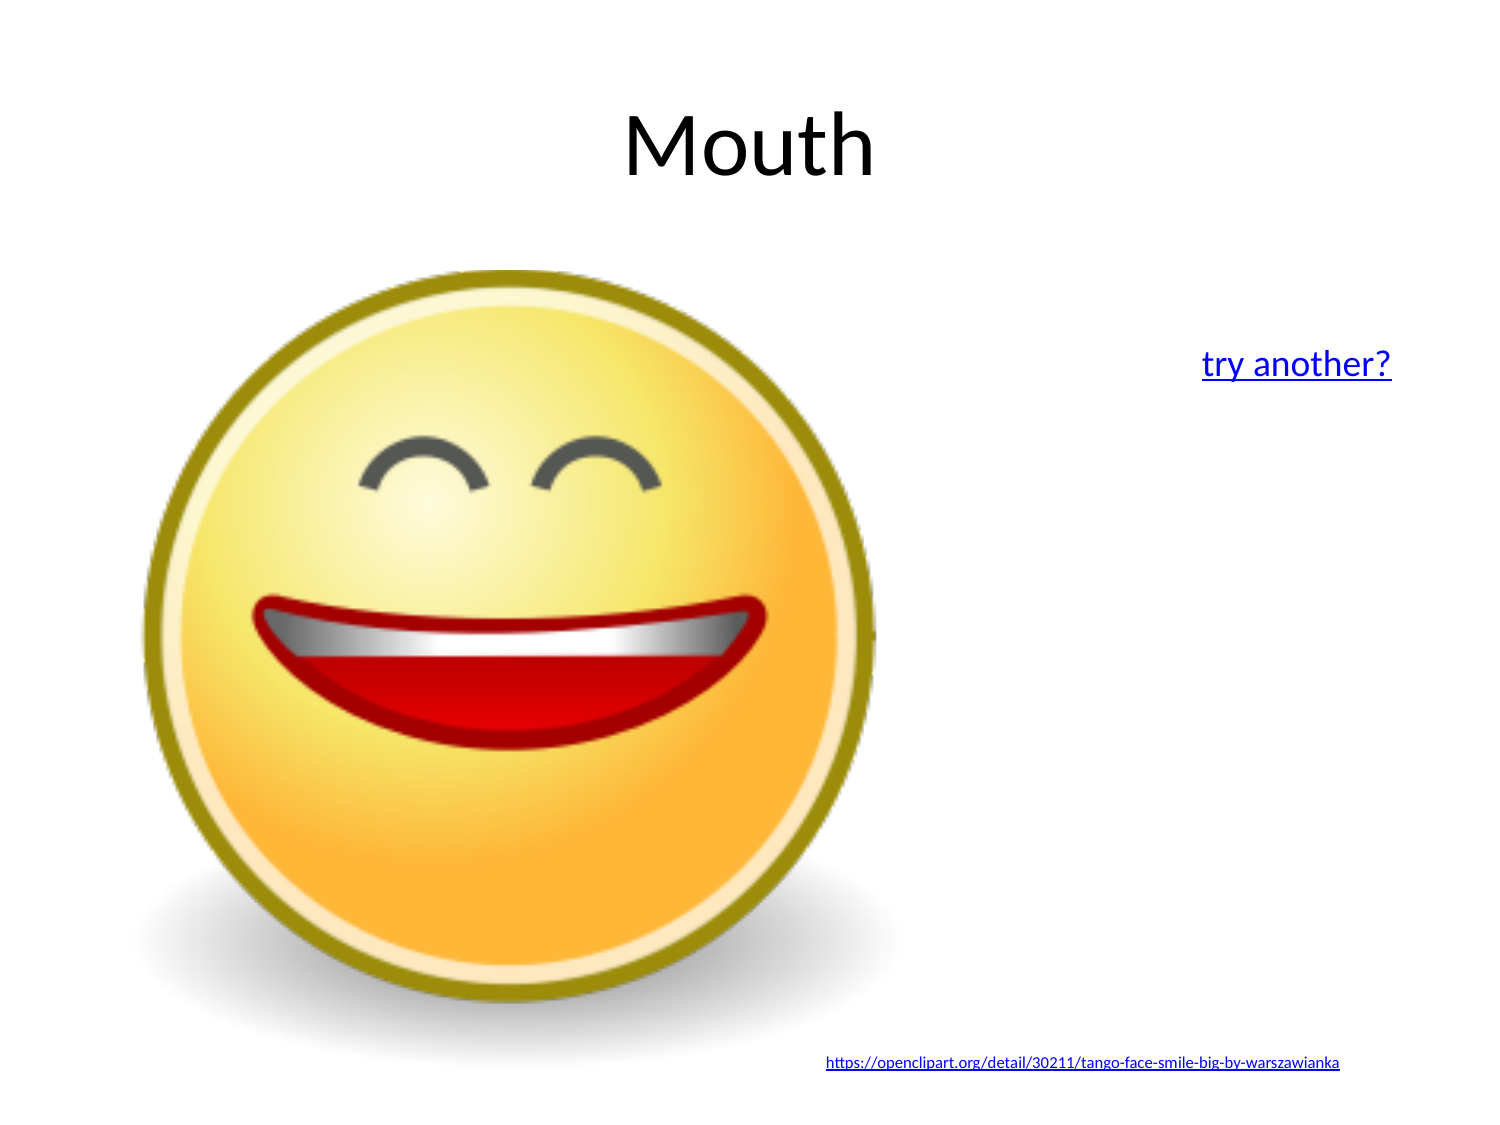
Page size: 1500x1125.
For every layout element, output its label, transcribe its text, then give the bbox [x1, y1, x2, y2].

picture [133, 270, 906, 1071]
title Mouth [75, 45, 1425, 233]
text_box https://openclipart.org/detail/30211/tango-face-smile-big-by-warszawianka [811, 1044, 1500, 1124]
text_box try another? [1187, 331, 1408, 391]
